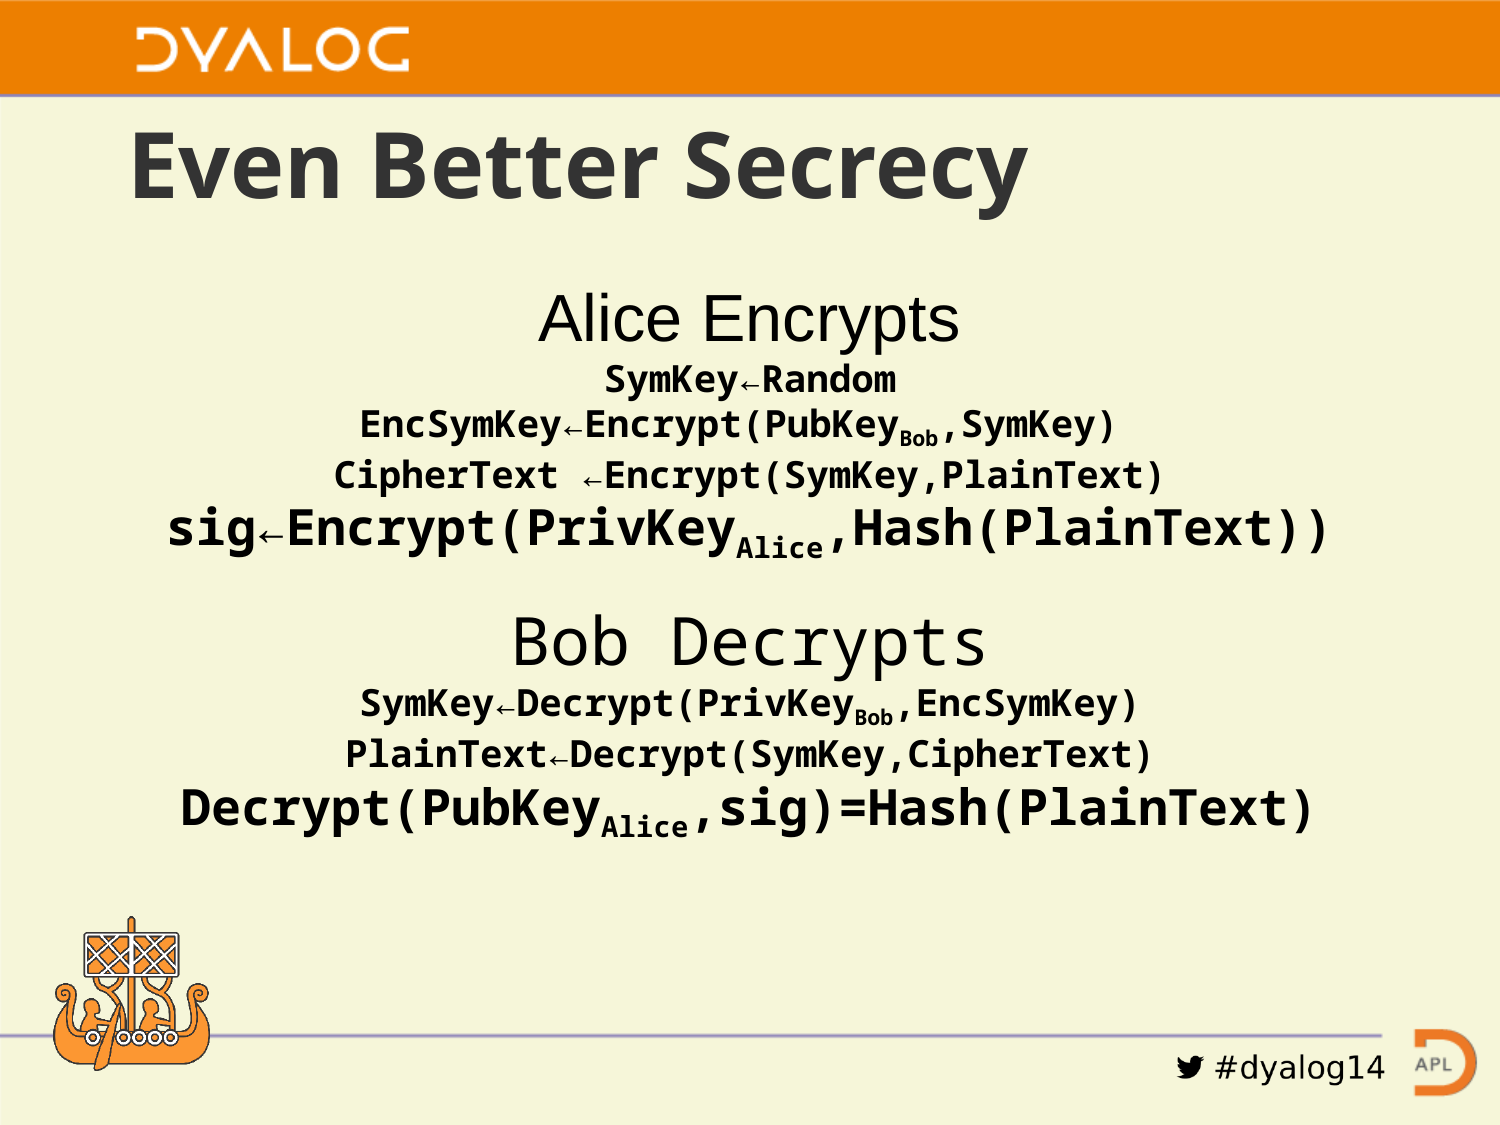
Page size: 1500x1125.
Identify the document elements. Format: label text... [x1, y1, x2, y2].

subtitle Alice Encrypts SymKey←Random EncSymKey←Encrypt(PubKeyBob,SymKey) CipherText ←Encrypt(SymKey,PlainText) sig←Encrypt(PrivKeyAlice,Hash(PlainText)) Bob Decrypts SymKey←Decrypt(PrivKeyBob,EncSymKey) PlainText←Decrypt(SymKey,CipherText) Decrypt(PubKeyAlice,sig)=Hash(PlainText) [64, 267, 1436, 929]
title Even Better Secrecy [112, 99, 1388, 288]
picture [0, 0, 1500, 1125]
